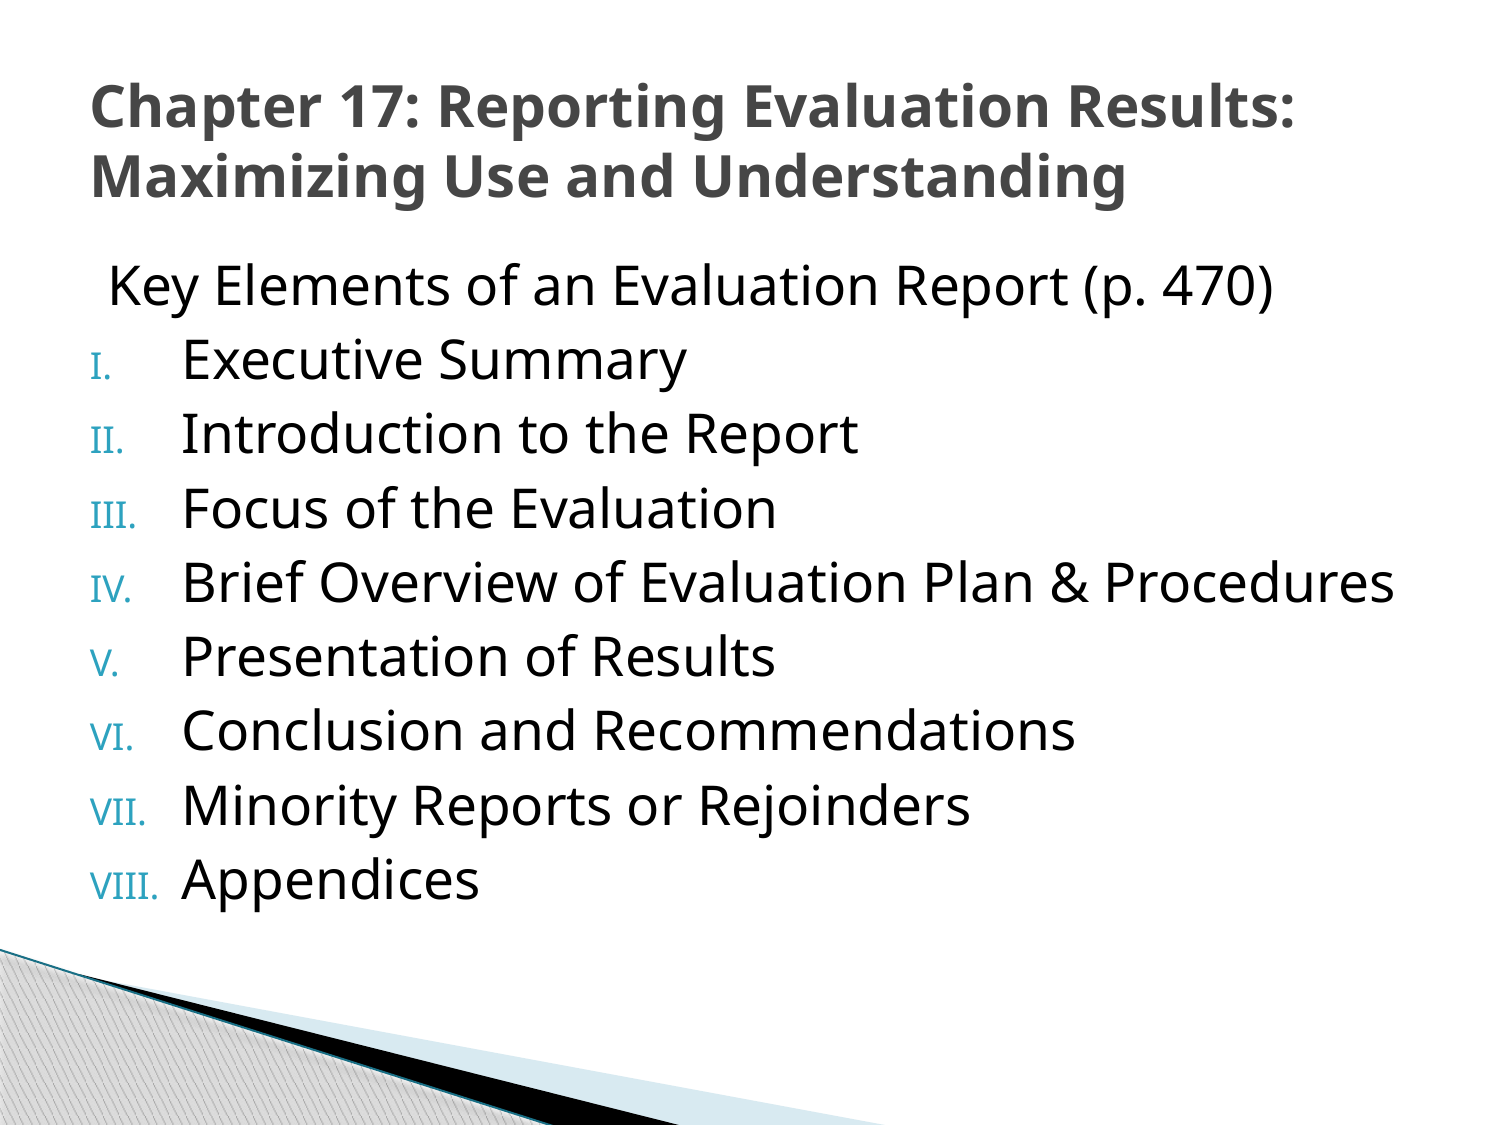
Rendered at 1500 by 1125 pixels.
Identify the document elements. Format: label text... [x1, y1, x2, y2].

title Chapter 17: Reporting Evaluation Results: Maximizing Use and Understanding [75, 45, 1425, 233]
list Key Elements of an Evaluation Report (p. 470) Executive Summary Introduction to the Report Focus of the Evaluation Brief Overview of Evaluation Plan & Procedures Presentation of Results Conclusion and Recommendations Minority Reports or Rejoinders Appendices [75, 243, 1425, 986]
